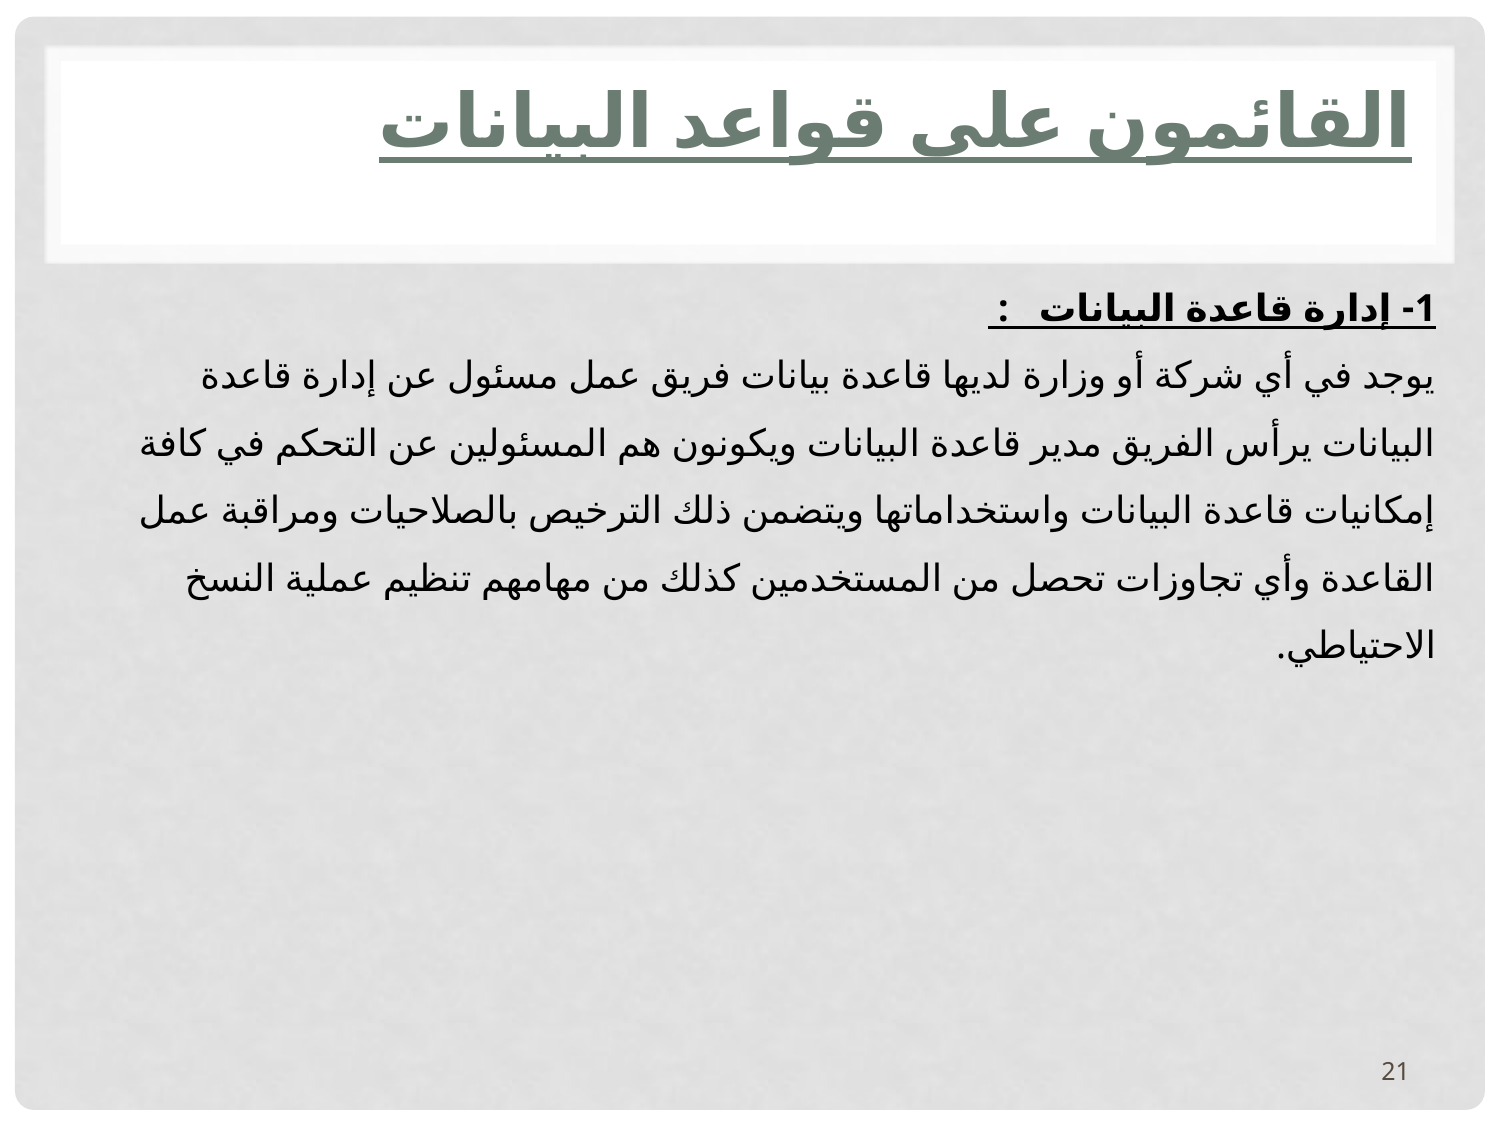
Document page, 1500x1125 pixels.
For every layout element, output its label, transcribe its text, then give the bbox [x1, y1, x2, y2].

text_box 1- إدارة قاعدة البيانات : يوجد في أي شركة أو وزارة لديها قاعدة بيانات فريق عمل مسئول عن إدارة قاعدة البيانات يرأس الفريق مدير قاعدة البيانات ويكونون هم المسئولين عن التحكم في كافة إمكانيات قاعدة البيانات واستخداماتها ويتضمن ذلك الترخيص بالصلاحيات ومراقبة عمل القاعدة وأي تجاوزات تحصل من المستخدمين كذلك من مهامهم تنظيم عملية النسخ الاحتياطي. [88, 253, 1451, 787]
slide_number 21 [1074, 1042, 1425, 1103]
title القائمون على قواعد البيانات [351, 46, 1439, 188]
